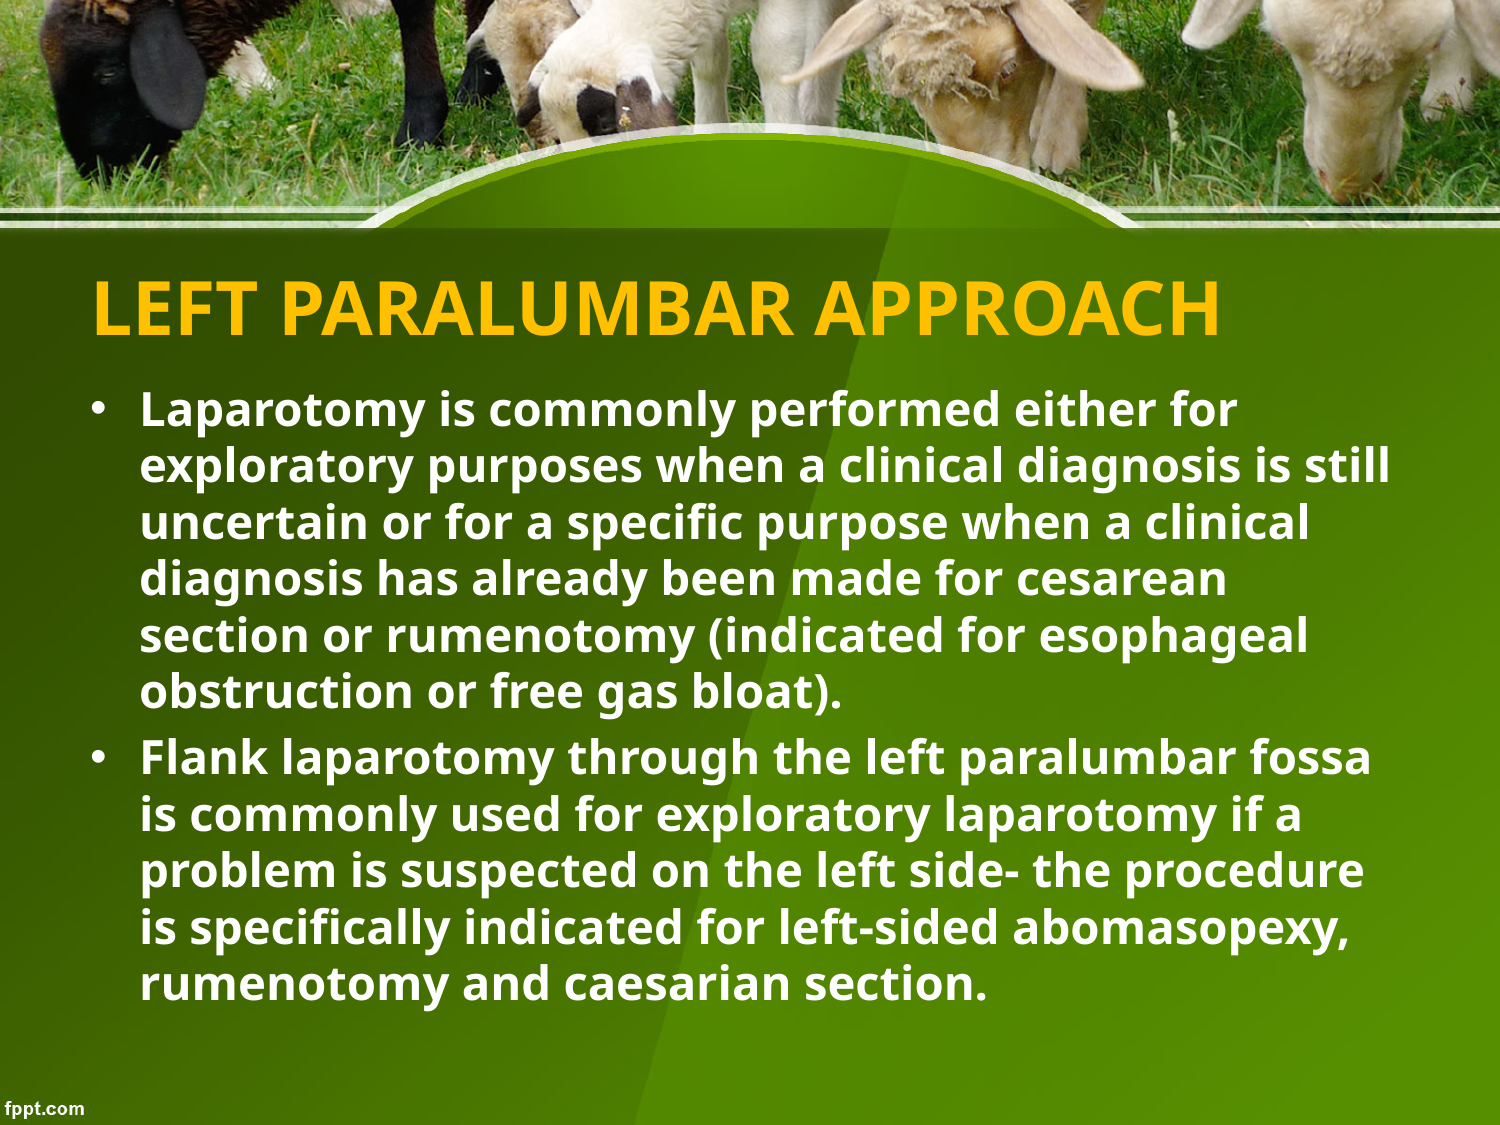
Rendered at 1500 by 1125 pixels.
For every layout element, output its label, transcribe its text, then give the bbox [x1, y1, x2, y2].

picture [0, 0, 1500, 1125]
list Laparotomy is commonly performed either for exploratory purposes when a clinical diagnosis is still uncertain or for a specific purpose when a clinical diagnosis has already been made for cesarean section or rumenotomy (indicated for esophageal obstruction or free gas bloat). Flank laparotomy through the left paralumbar fossa is commonly used for exploratory laparotomy if a problem is suspected on the left side- the procedure is specifically indicated for left-sided abomasopexy, rumenotomy and caesarian section. [75, 305, 1425, 1032]
title LEFT PARALUMBAR APPROACH [75, 211, 1425, 305]
